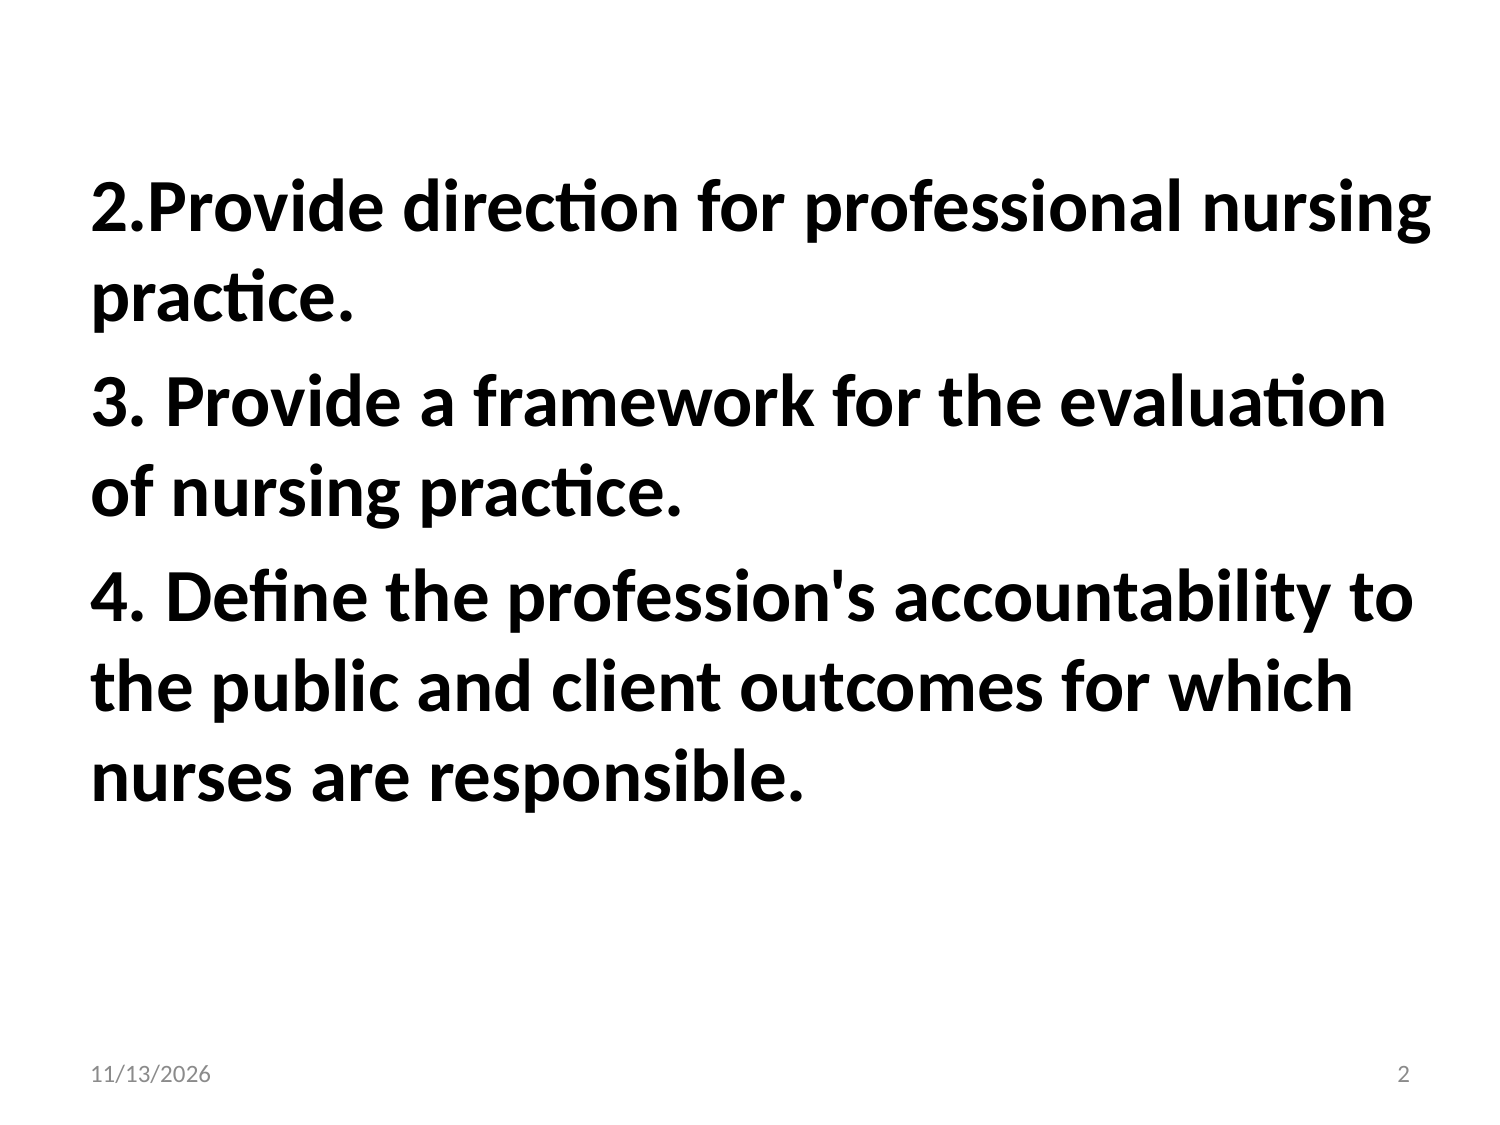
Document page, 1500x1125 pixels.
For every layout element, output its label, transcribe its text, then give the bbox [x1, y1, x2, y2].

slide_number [75, 1042, 425, 1103]
slide_number 2 [1074, 1042, 1425, 1103]
list 2.Provide direction for professional nursing practice. 3. Provide a framework for the evaluation of nursing practice. 4. Define the profession's accountability to the public and client outcomes for which nurses are responsible. [75, 148, 1463, 1071]
